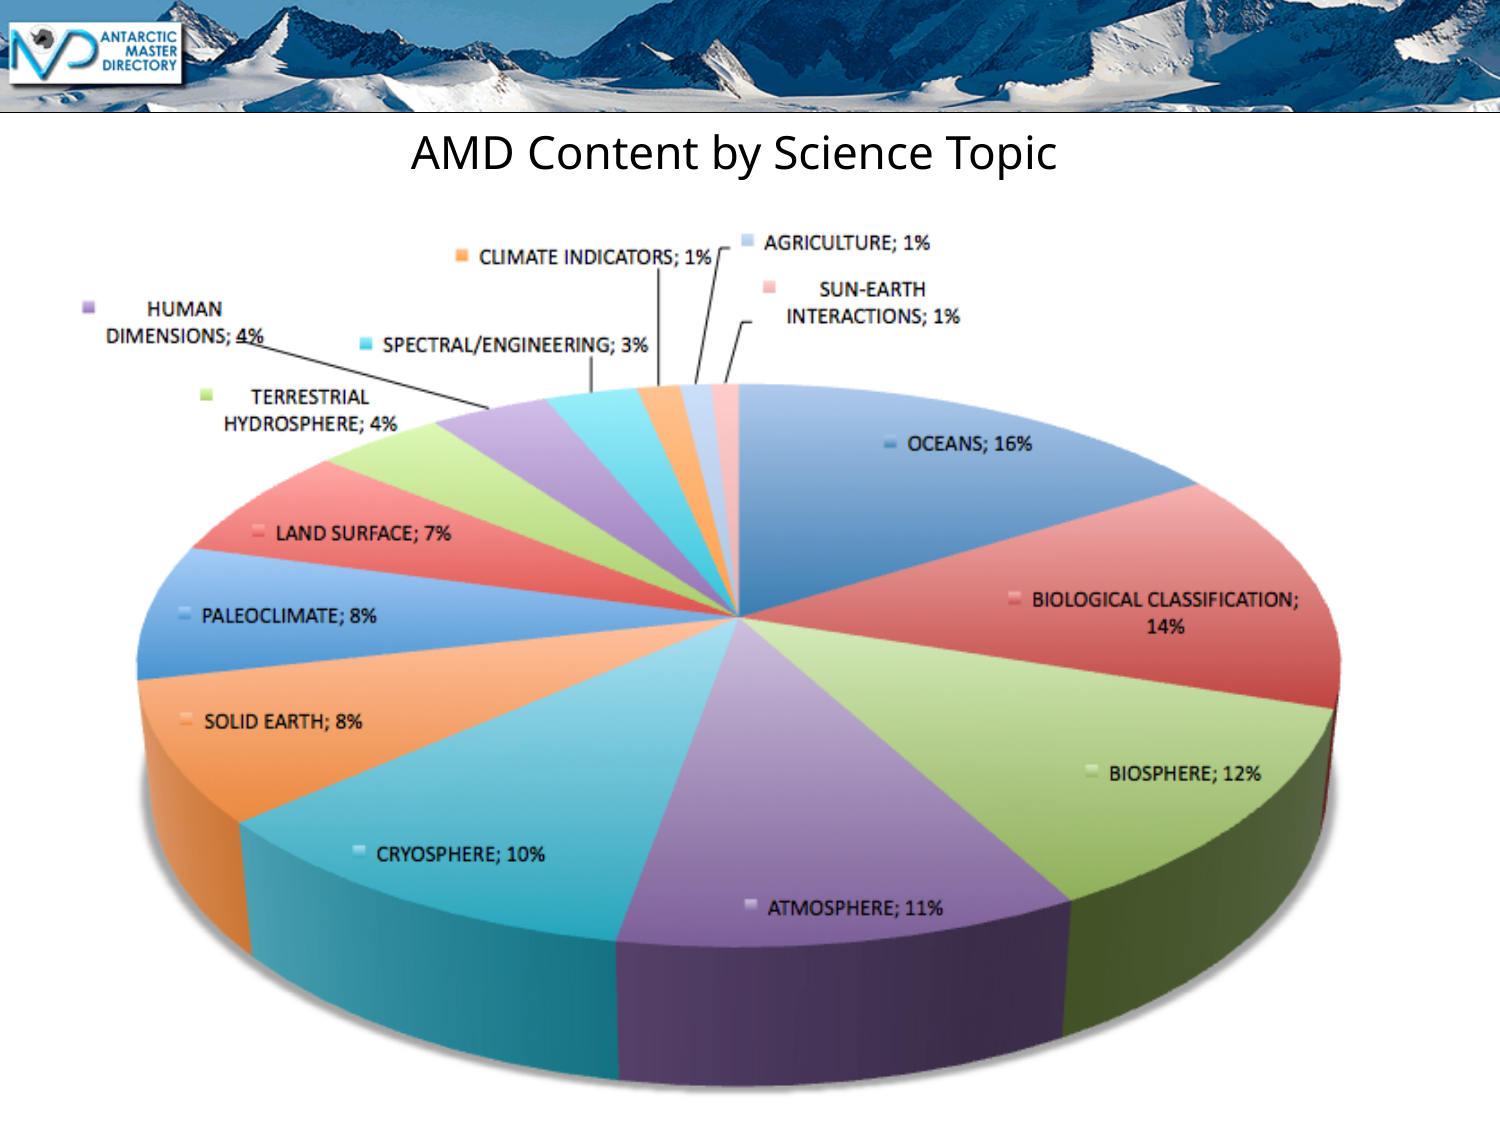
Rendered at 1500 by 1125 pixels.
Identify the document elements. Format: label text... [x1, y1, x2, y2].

picture [0, 0, 1500, 112]
picture [16, 218, 1476, 1120]
title AMD Content by Science Topic [396, 98, 1247, 186]
